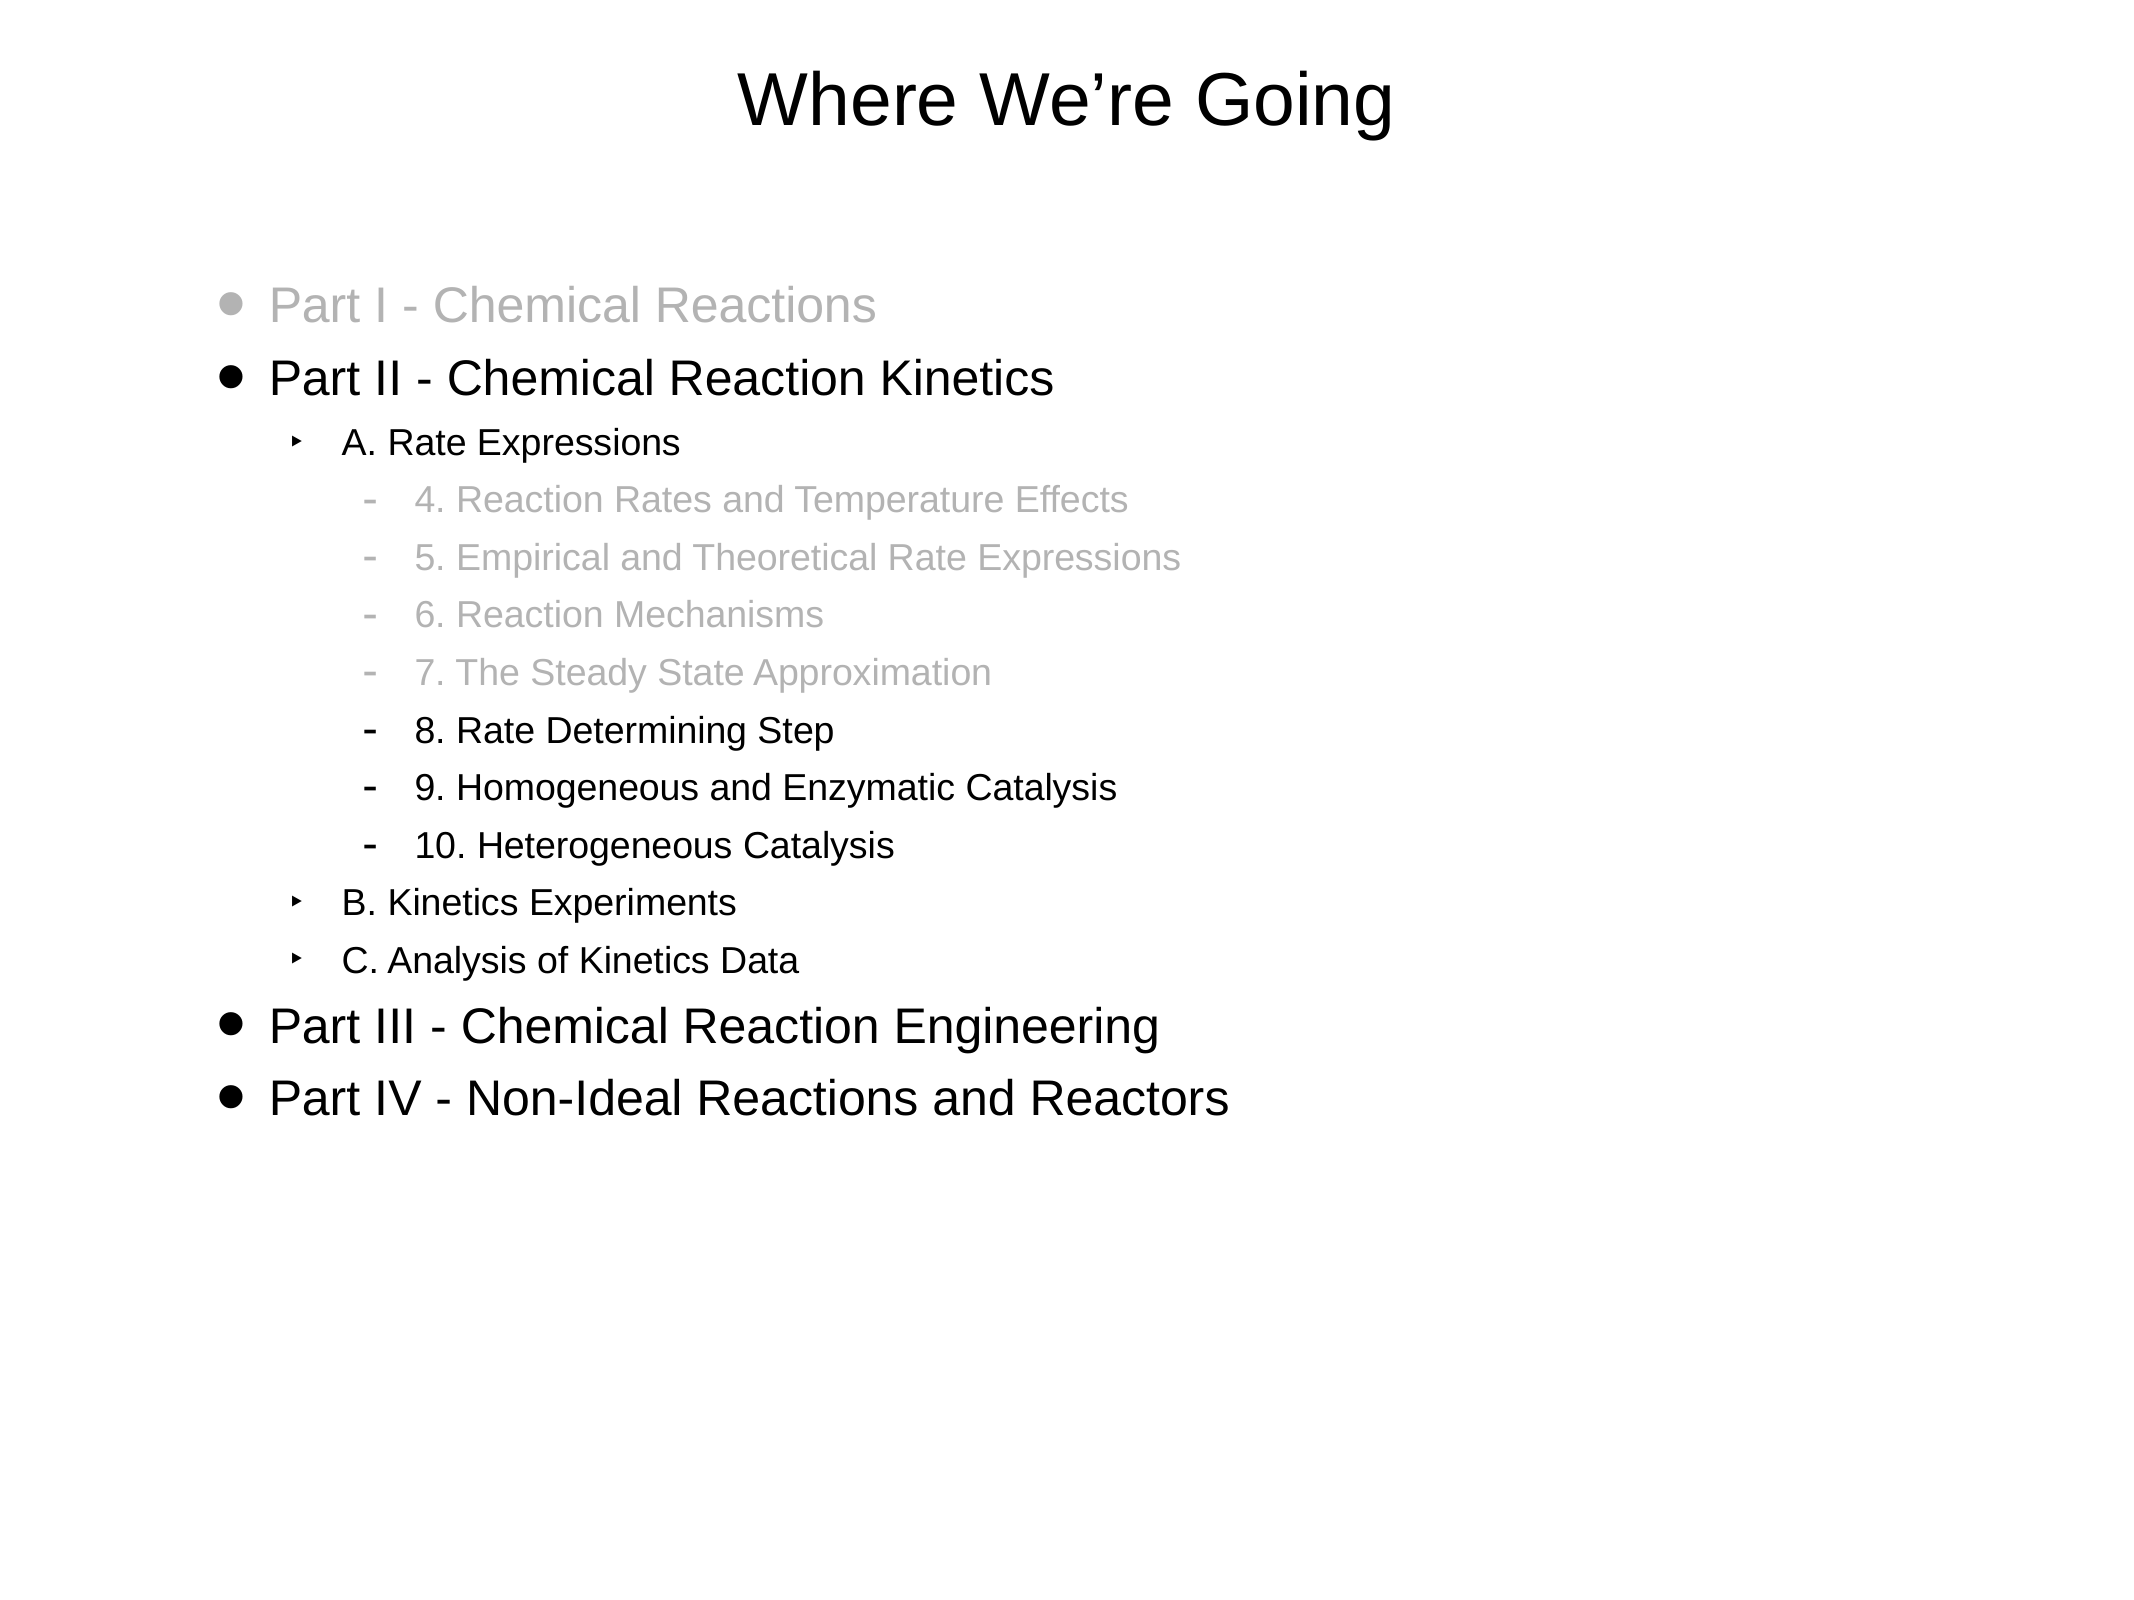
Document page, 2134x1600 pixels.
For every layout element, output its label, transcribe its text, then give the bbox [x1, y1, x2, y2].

list Part I - Chemical Reactions Part II - Chemical Reaction Kinetics A. Rate Expressions 4. Reaction Rates and Temperature Effects 5. Empirical and Theoretical Rate Expressions 6. Reaction Mechanisms 7. The Steady State Approximation 8. Rate Determining Step 9. Homogeneous and Enzymatic Catalysis 10. Heterogeneous Catalysis B. Kinetics Experiments C. Analysis of Kinetics Data Part III - Chemical Reaction Engineering Part IV - Non-Ideal Reactions and Reactors [208, 264, 1925, 1463]
title Where We’re Going [208, 41, 1925, 250]
